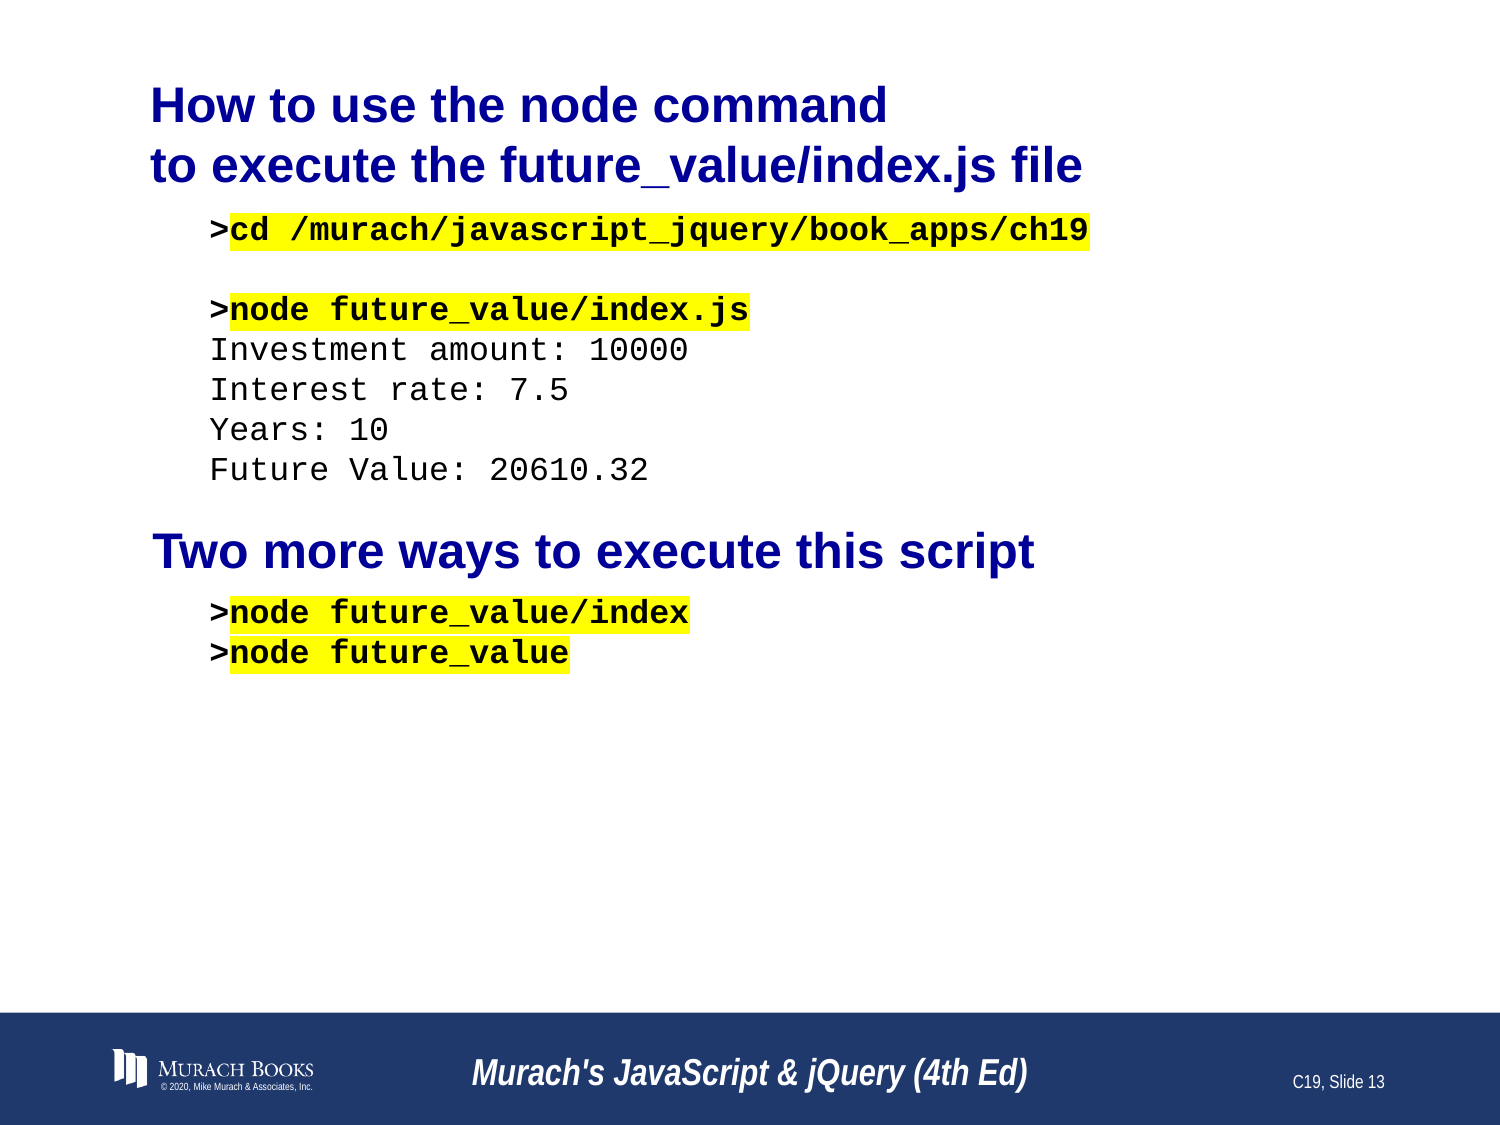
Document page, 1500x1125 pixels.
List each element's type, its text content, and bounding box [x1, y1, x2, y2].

slide_number Murach's JavaScript & jQuery (4th Ed) [463, 1025, 1050, 1100]
list >cd /murach/javascript_jquery/book_apps/ch19 >node future_value/index.js Investment amount: 10000 Interest rate: 7.5 Years: 10 Future Value: 20610.32 Two more ways to execute this script >node future_value/index >node future_value [137, 200, 1350, 1000]
title How to use the node command to execute the future_value/index.js file [150, 72, 1350, 194]
slide_number C19, Slide 13 [1087, 1025, 1400, 1100]
footer © 2020, Mike Murach & Associates, Inc. [12, 1025, 463, 1100]
